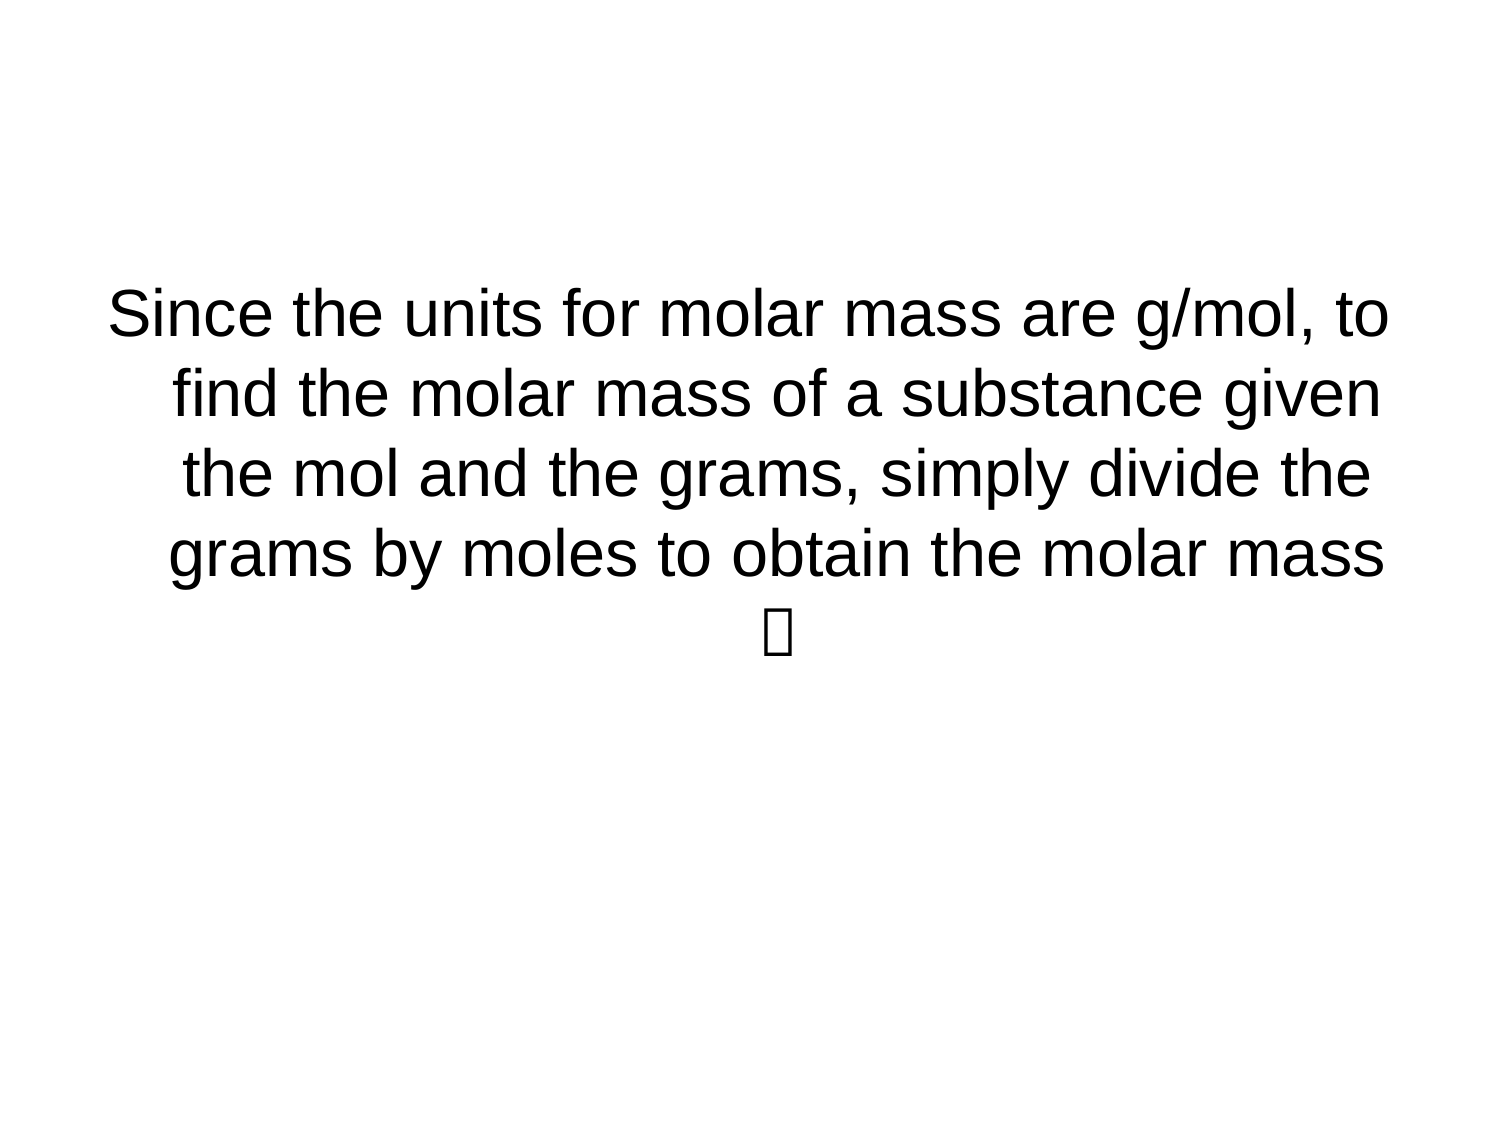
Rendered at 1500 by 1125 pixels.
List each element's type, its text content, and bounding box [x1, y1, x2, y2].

list Since the units for molar mass are g/mol, to find the molar mass of a substance given the mol and the grams, simply divide the grams by moles to obtain the molar mass  [74, 262, 1426, 1006]
